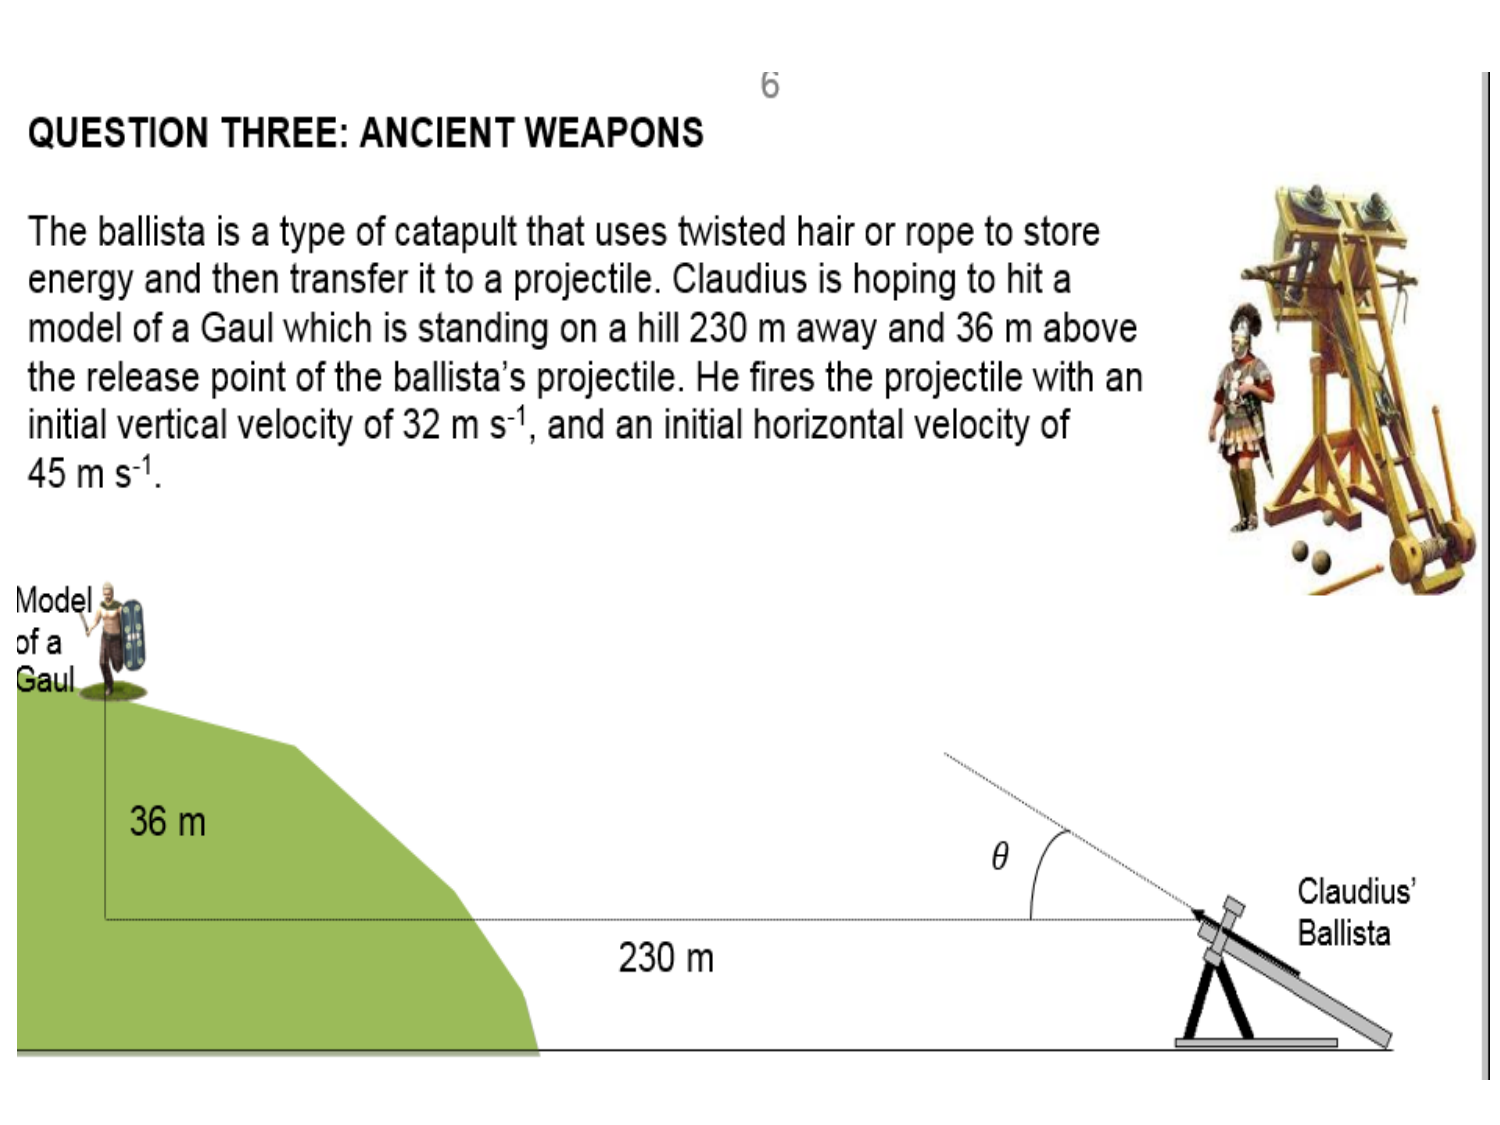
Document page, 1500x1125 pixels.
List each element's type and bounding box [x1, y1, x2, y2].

picture [16, 72, 1490, 1080]
